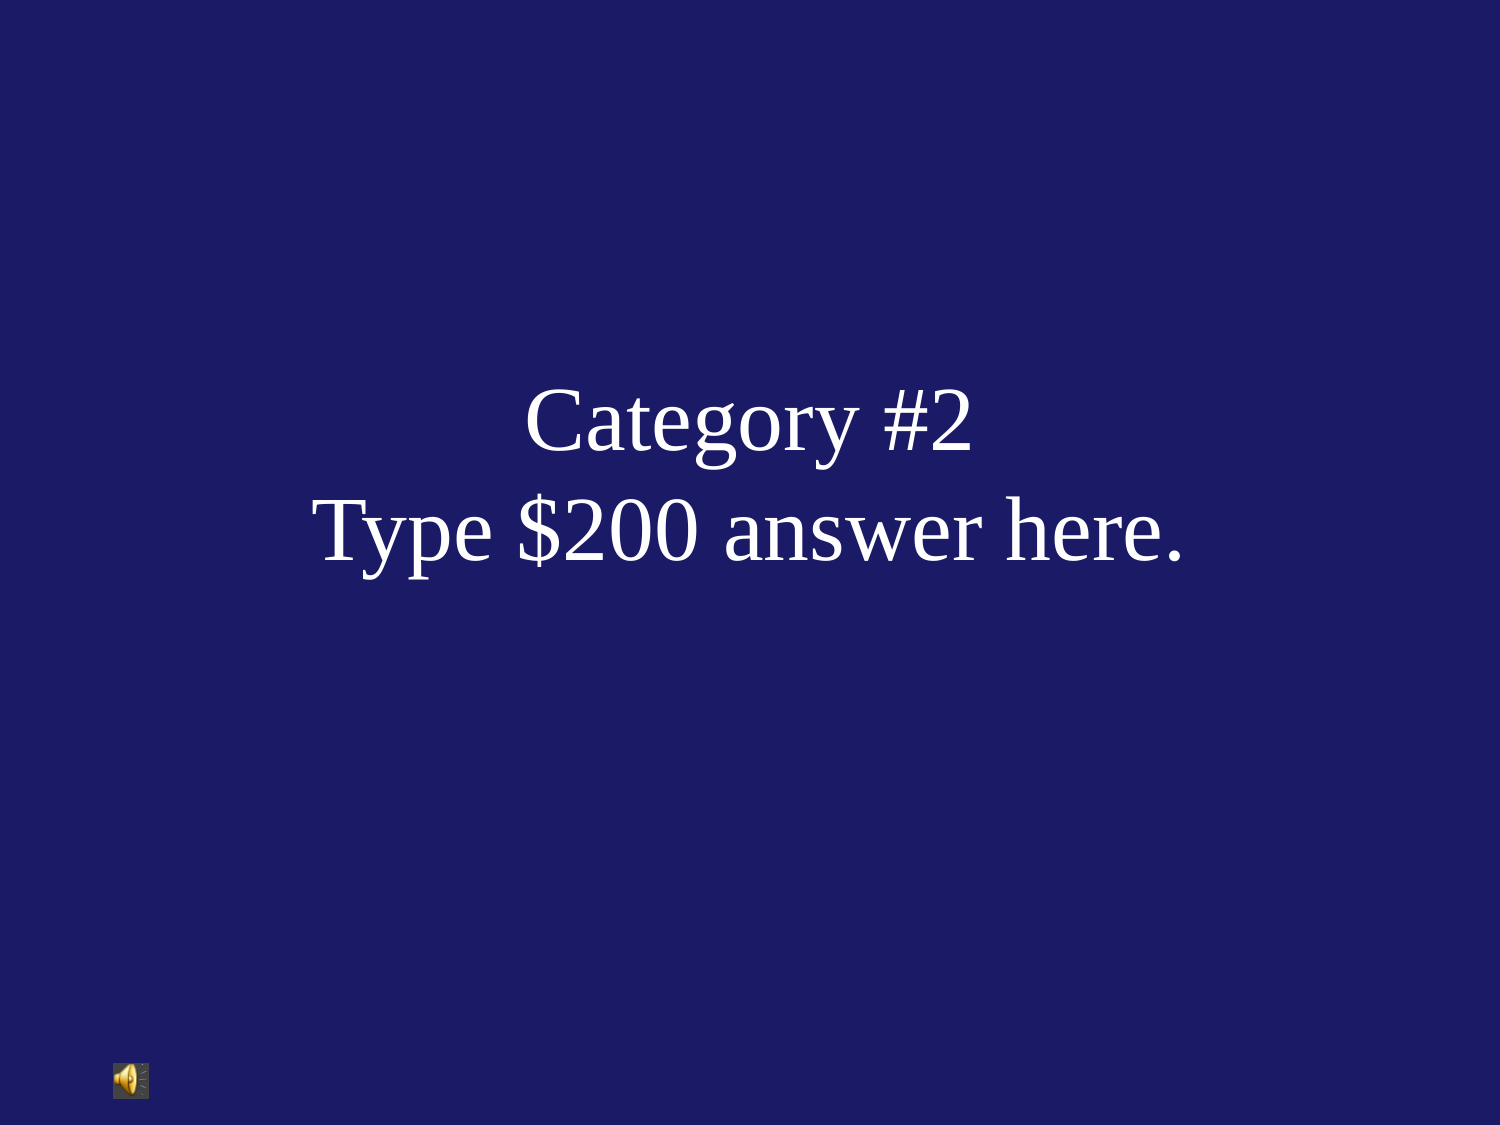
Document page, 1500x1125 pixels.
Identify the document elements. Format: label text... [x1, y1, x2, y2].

title Category #2 Type $200 answer here. [112, 374, 1388, 563]
picture [112, 1062, 151, 1101]
